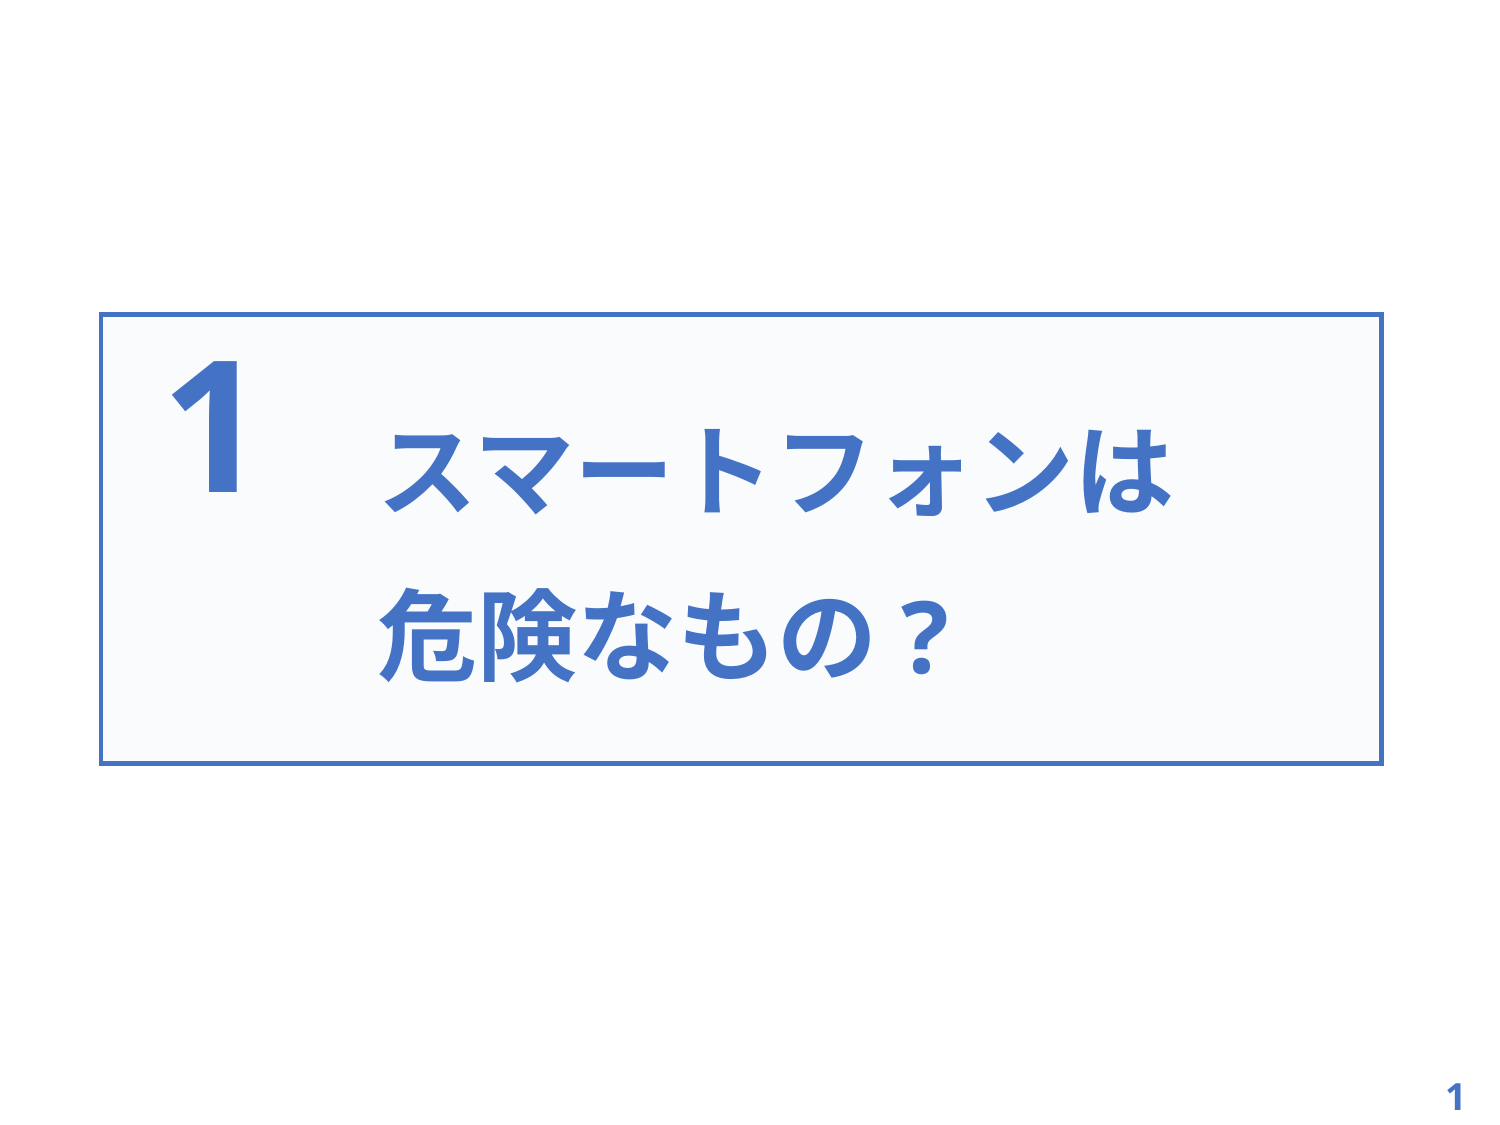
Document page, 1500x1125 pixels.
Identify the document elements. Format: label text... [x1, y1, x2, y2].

text_box 1 [1411, 1065, 1500, 1125]
text_box 1 [86, 301, 342, 537]
text_box スマートフォンは 危険なもの? [363, 379, 1376, 699]
